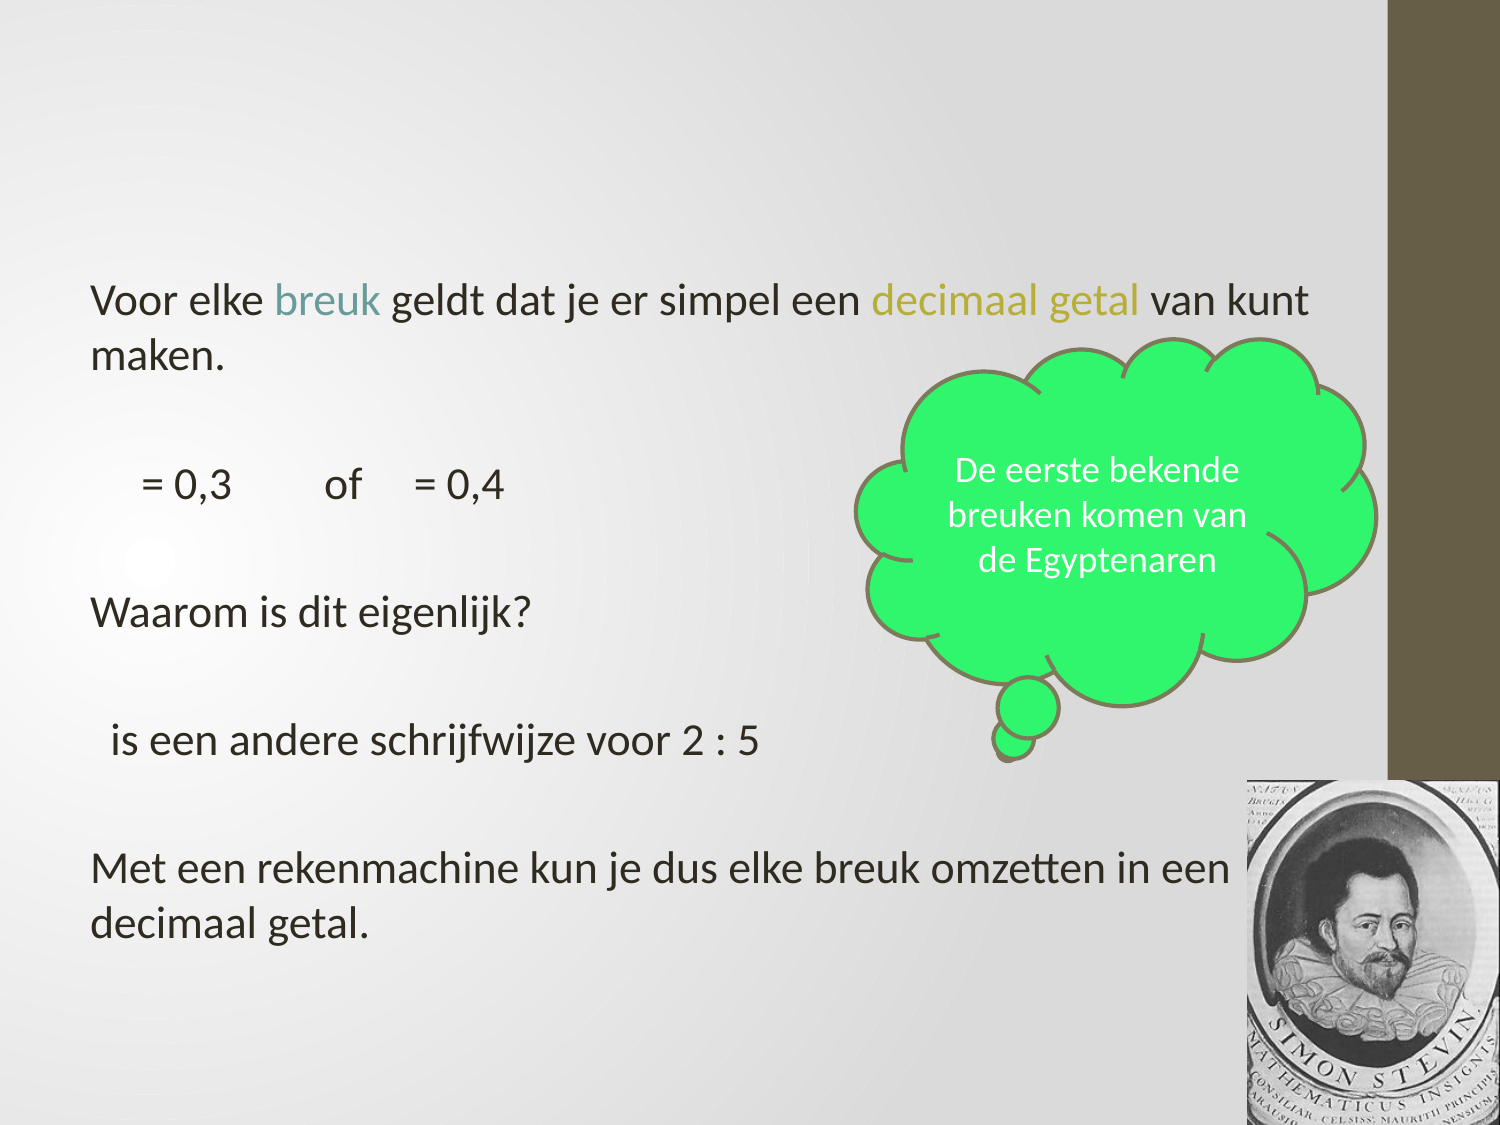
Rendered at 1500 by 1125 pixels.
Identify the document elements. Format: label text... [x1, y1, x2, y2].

text_box De eerste bekende breuken komen van de Egyptenaren [853, 337, 1379, 764]
picture [1246, 779, 1500, 1125]
